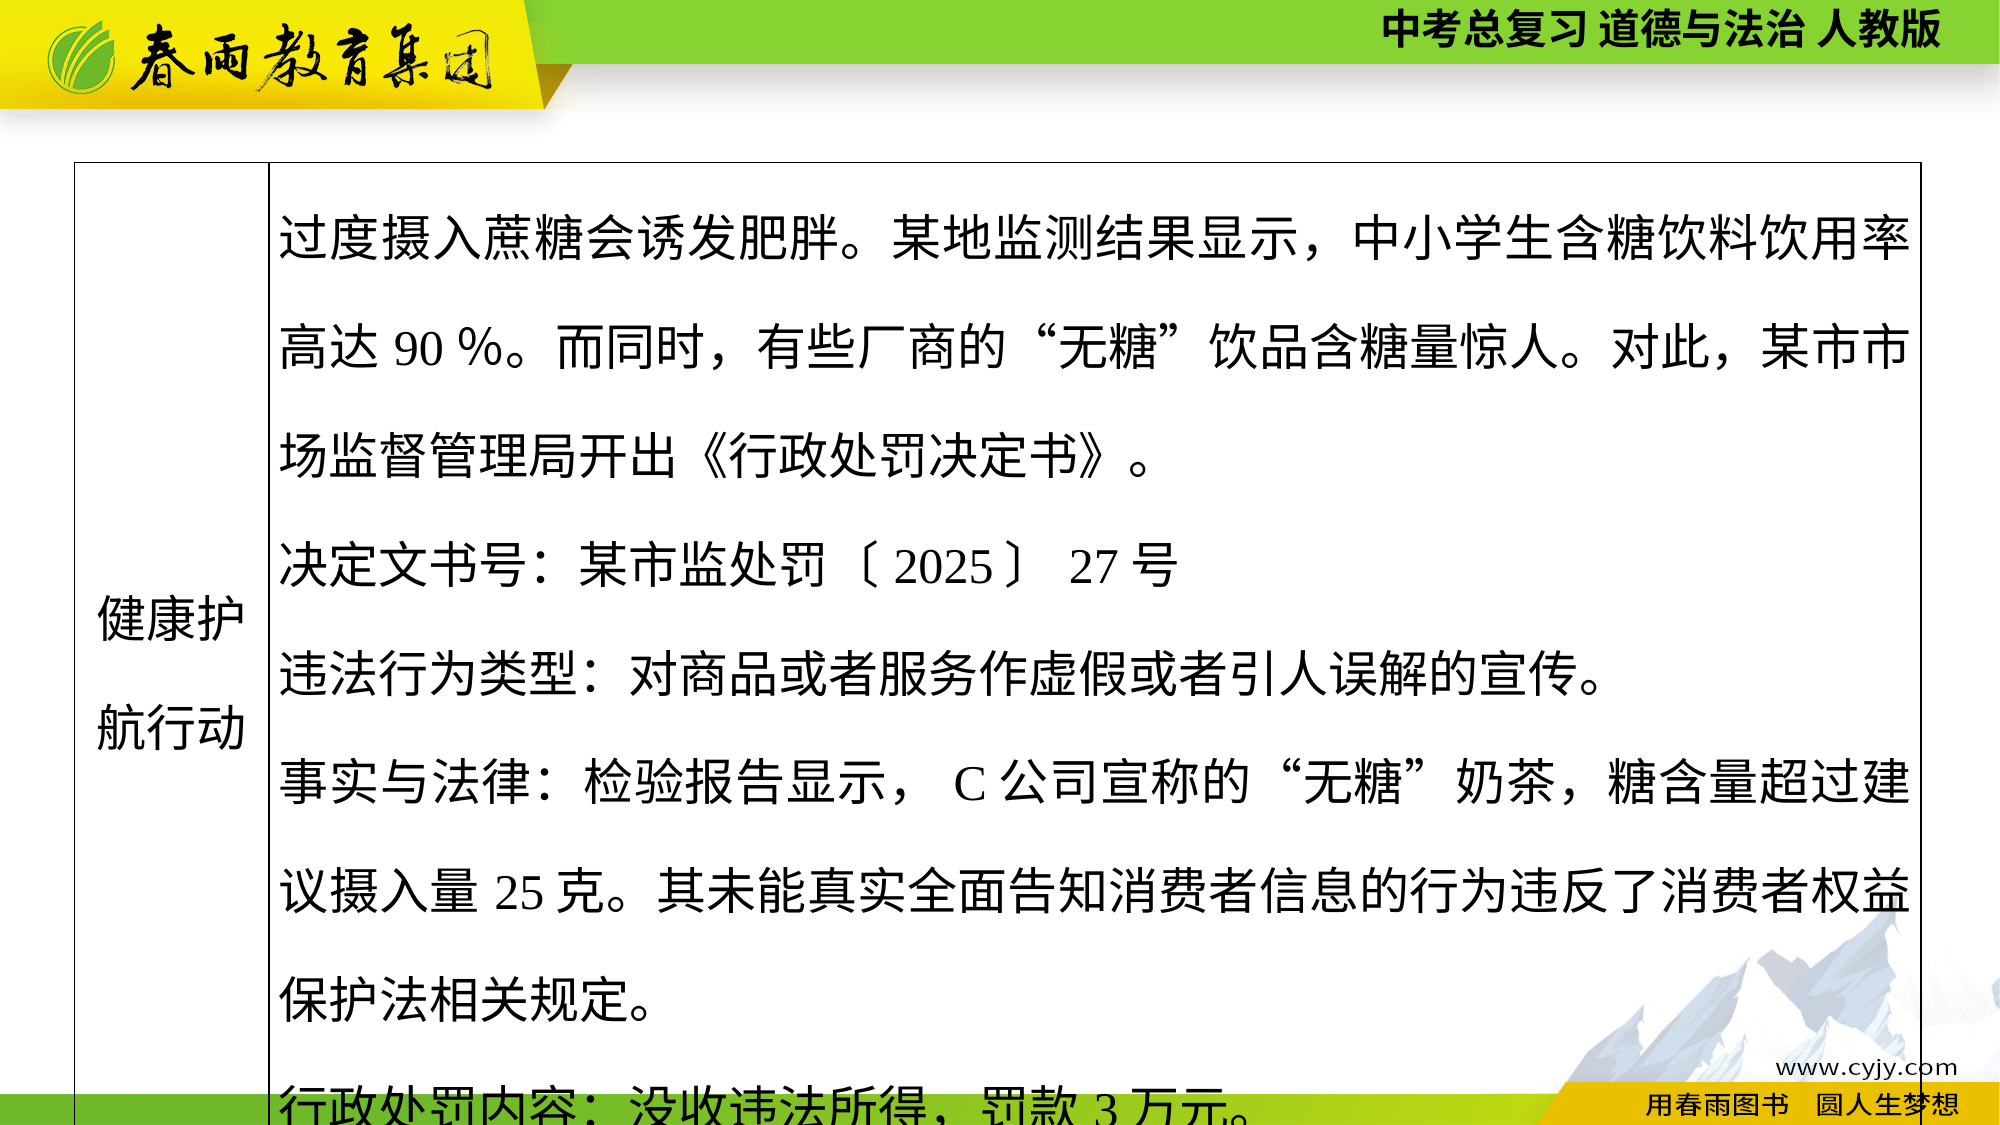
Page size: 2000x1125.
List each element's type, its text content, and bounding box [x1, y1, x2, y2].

picture [0, 0, 2000, 1125]
table_header 健康护 航行动 [75, 163, 268, 1125]
table_header 过度摄入蔗糖会诱发肥胖。某地监测结果显示，中小学生含糖饮料饮用率高达90％。而同时，有些厂商的“无糖”饮品含糖量惊人。对此，某市市场监督管理局开出《行政处罚决定书》。 决定文书号：某市监处罚〔2025〕27号 违法行为类型：对商品或者服务作虚假或者引人误解的宣传。 事实与法律：检验报告显示，C公司宣称的“无糖”奶茶，糖含量超过建议摄入量25克。其未能真实全面告知消费者信息的行为违反了消费者权益保护法相关规定。 行政处罚内容：没收违法所得，罚款3万元。 [270, 163, 1920, 1125]
